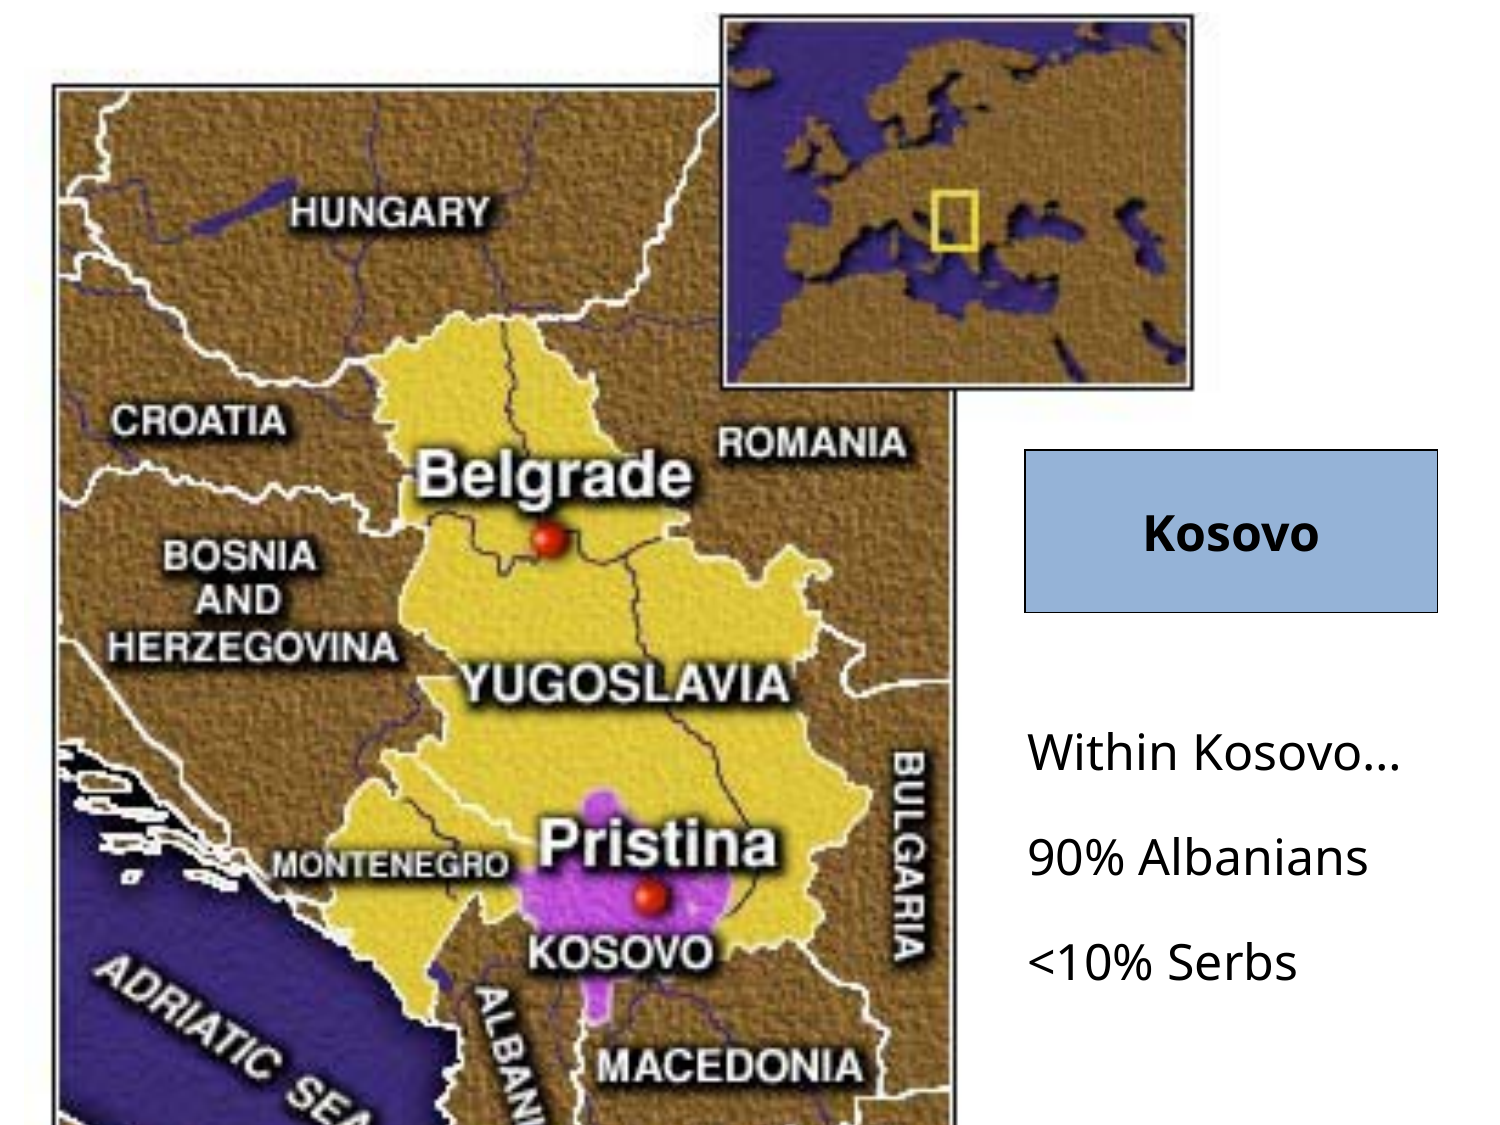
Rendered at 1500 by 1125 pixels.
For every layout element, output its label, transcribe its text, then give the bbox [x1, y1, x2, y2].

text_box Kosovo [1305, 449, 1438, 613]
text_box Within Kosovo… 90% Albanians <10% Serbs [1305, 712, 1450, 1028]
picture [24, 12, 1302, 1125]
